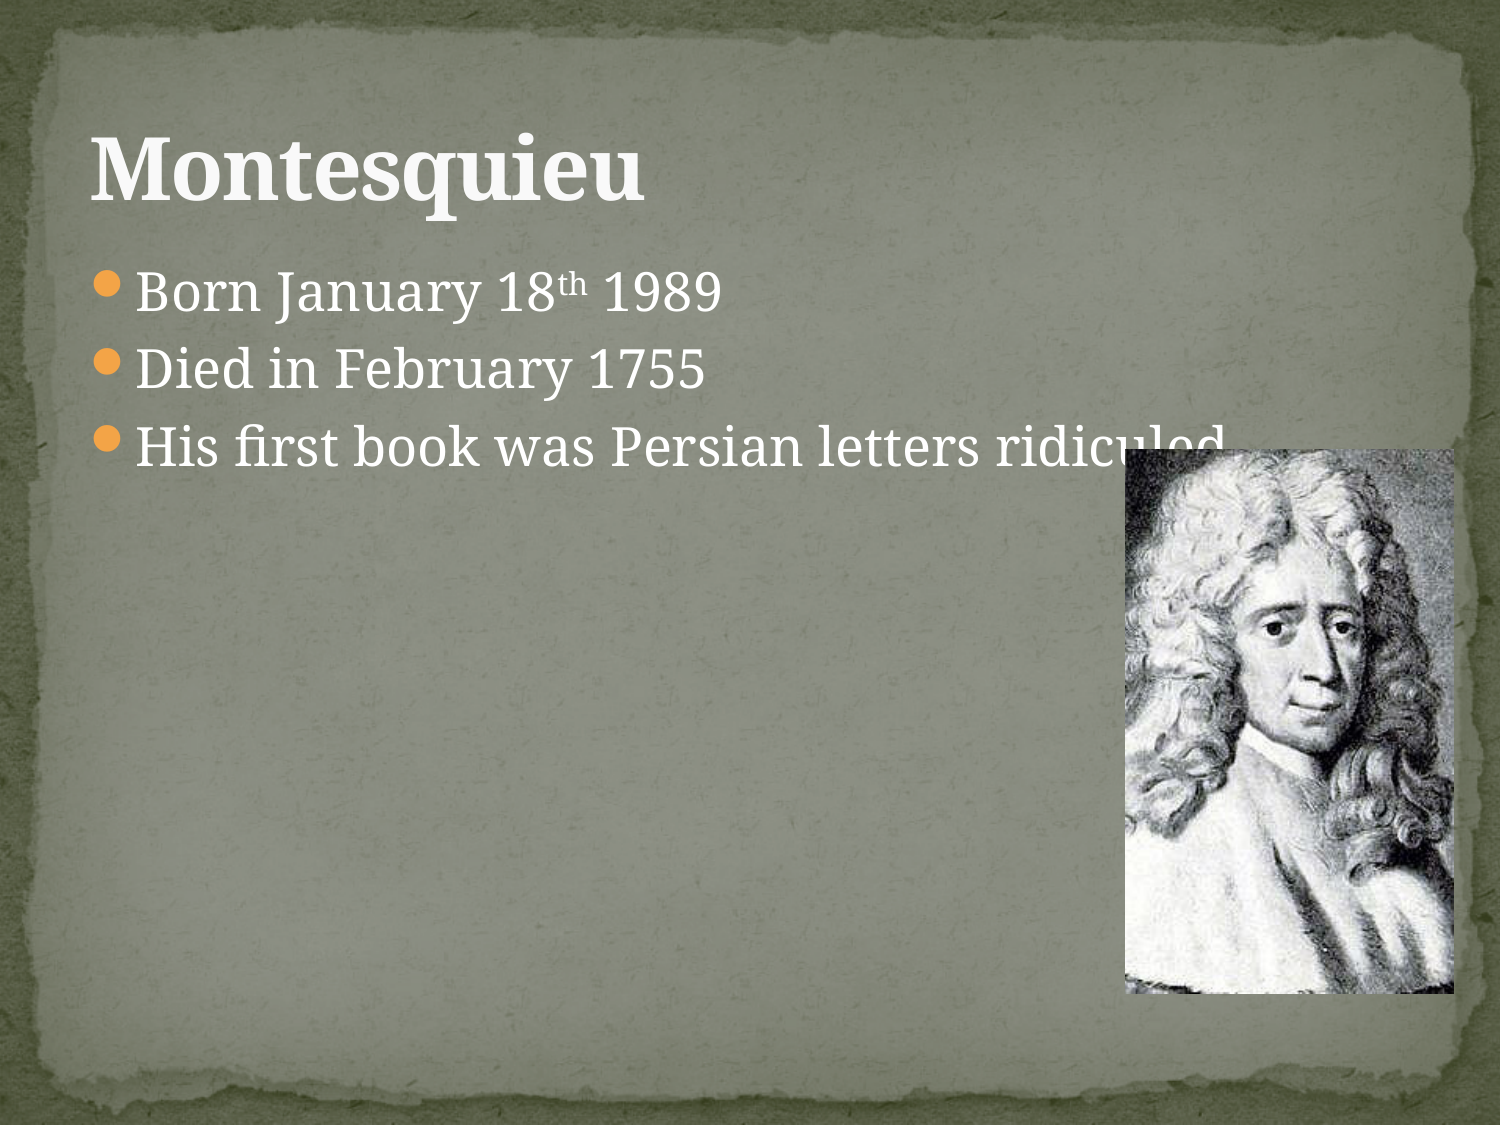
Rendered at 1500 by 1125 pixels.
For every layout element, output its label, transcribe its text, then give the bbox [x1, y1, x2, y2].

picture [1125, 449, 1454, 994]
title Montesquieu [74, 24, 1425, 225]
list Born January 18th 1989 Died in February 1755 His first book was Persian letters ridiculed [75, 249, 1425, 1000]
